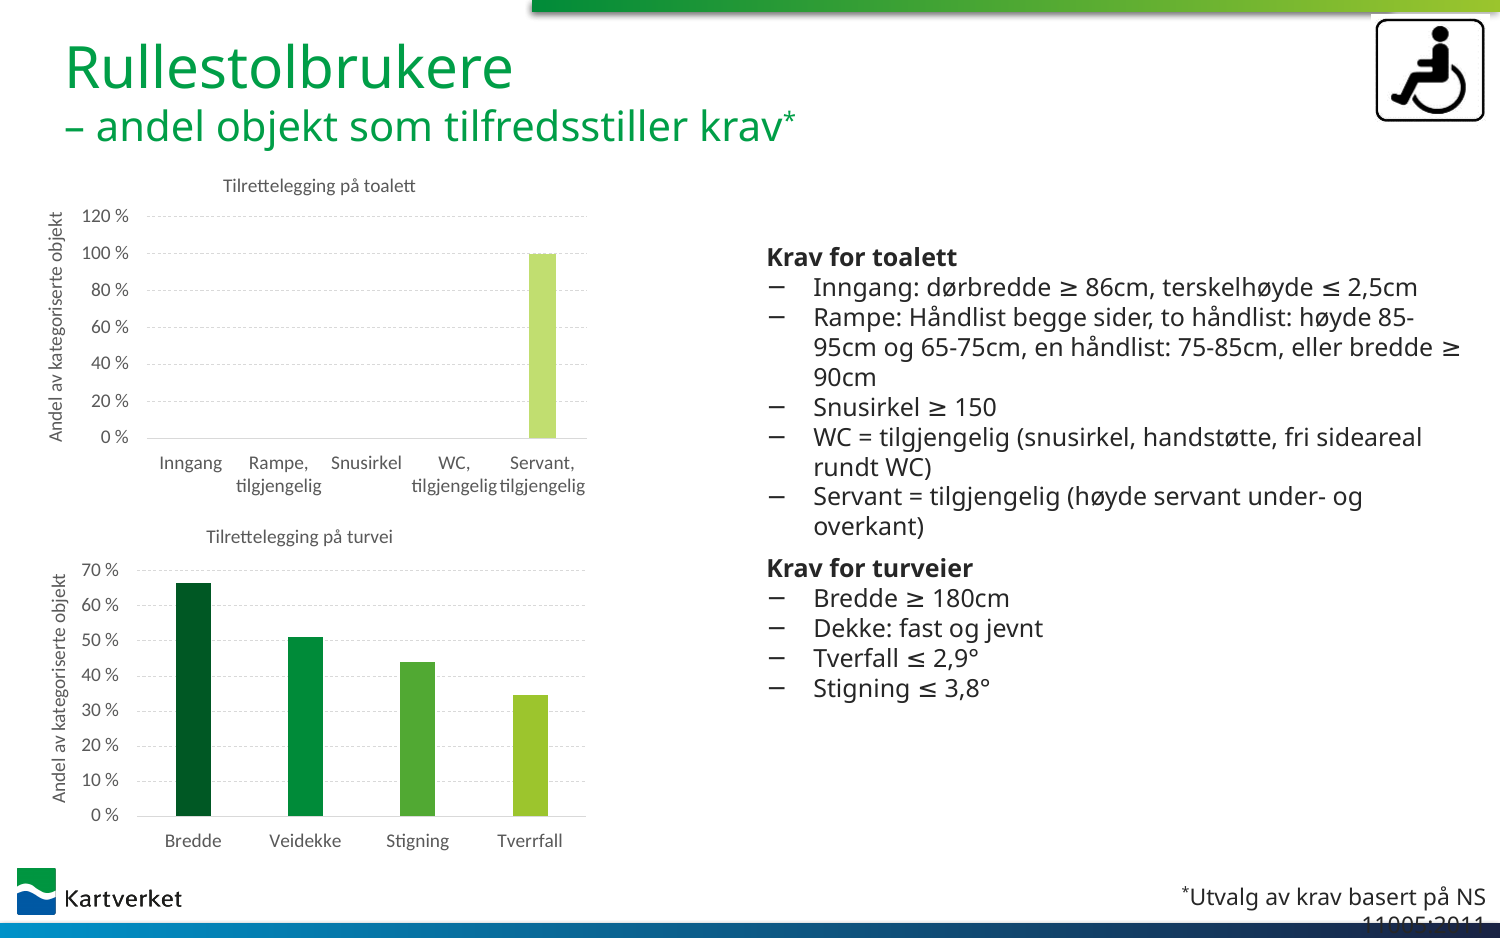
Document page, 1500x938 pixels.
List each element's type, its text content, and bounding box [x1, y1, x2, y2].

text_box Krav for turveier Bredde ≥ 180cm Dekke: fast og jevnt Tverfall ≤ 2,9° Stigning ≤ 3,8° [751, 545, 1483, 710]
text_box *Utvalg av krav basert på NS 11005:2011 [1068, 873, 1500, 938]
picture [1371, 13, 1491, 127]
text_box Krav for toalett Inngang: dørbredde ≥ 86cm, terskelhøyde ≤ 2,5cm Rampe: Håndlist begge sider, to håndlist: høyde 85-95cm og 65-75cm, en håndlist: 75-85cm, eller bredde ≥ 90cm Snusirkel ≥ 150 WC = tilgjengelig (snusirkel, handstøtte, fri sideareal rundt WC) Servant = tilgjengelig (høyde servant under- og overkant) [751, 234, 1483, 545]
text_box Rullestolbrukere – andel objekt som tilfredsstiller krav* [49, 14, 1431, 158]
picture [41, 166, 598, 505]
picture [41, 520, 598, 859]
